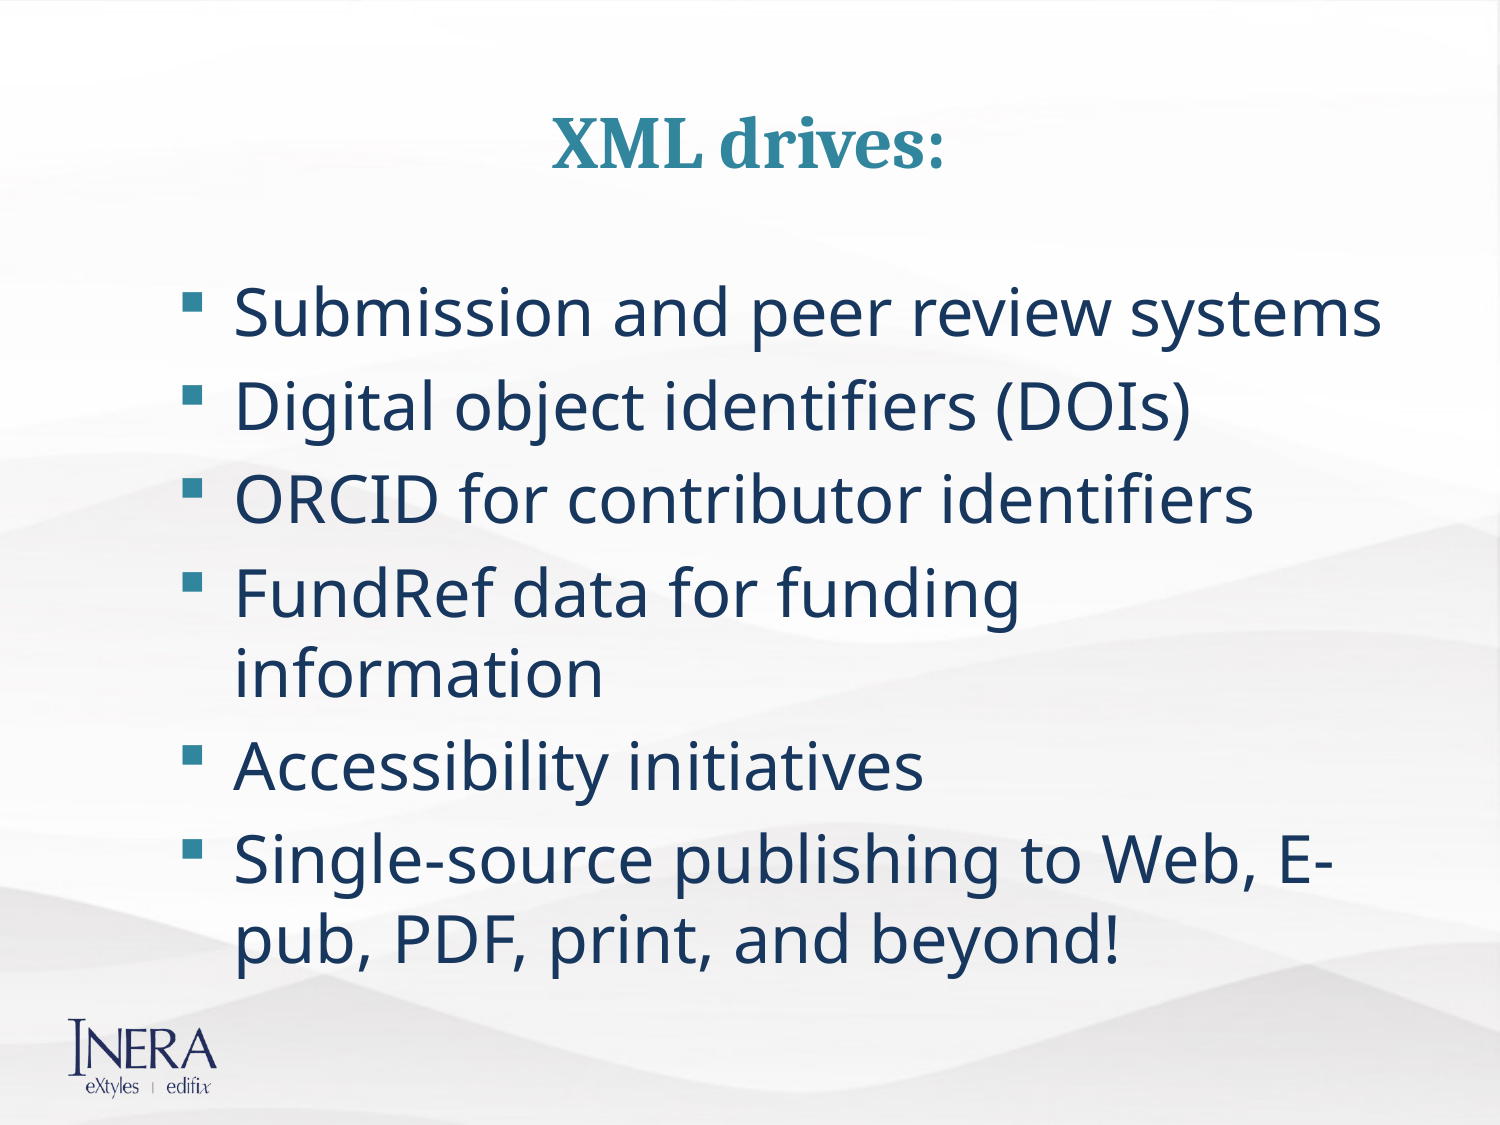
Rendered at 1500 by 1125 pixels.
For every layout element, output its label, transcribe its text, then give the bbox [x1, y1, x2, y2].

picture [0, 0, 1500, 1125]
title XML drives: [75, 45, 1425, 233]
list Submission and peer review systems Digital object identifiers (DOIs) ORCID for contributor identifiers FundRef data for funding information Accessibility initiatives Single-source publishing to Web, E-pub, PDF, print, and beyond! [162, 262, 1425, 1005]
